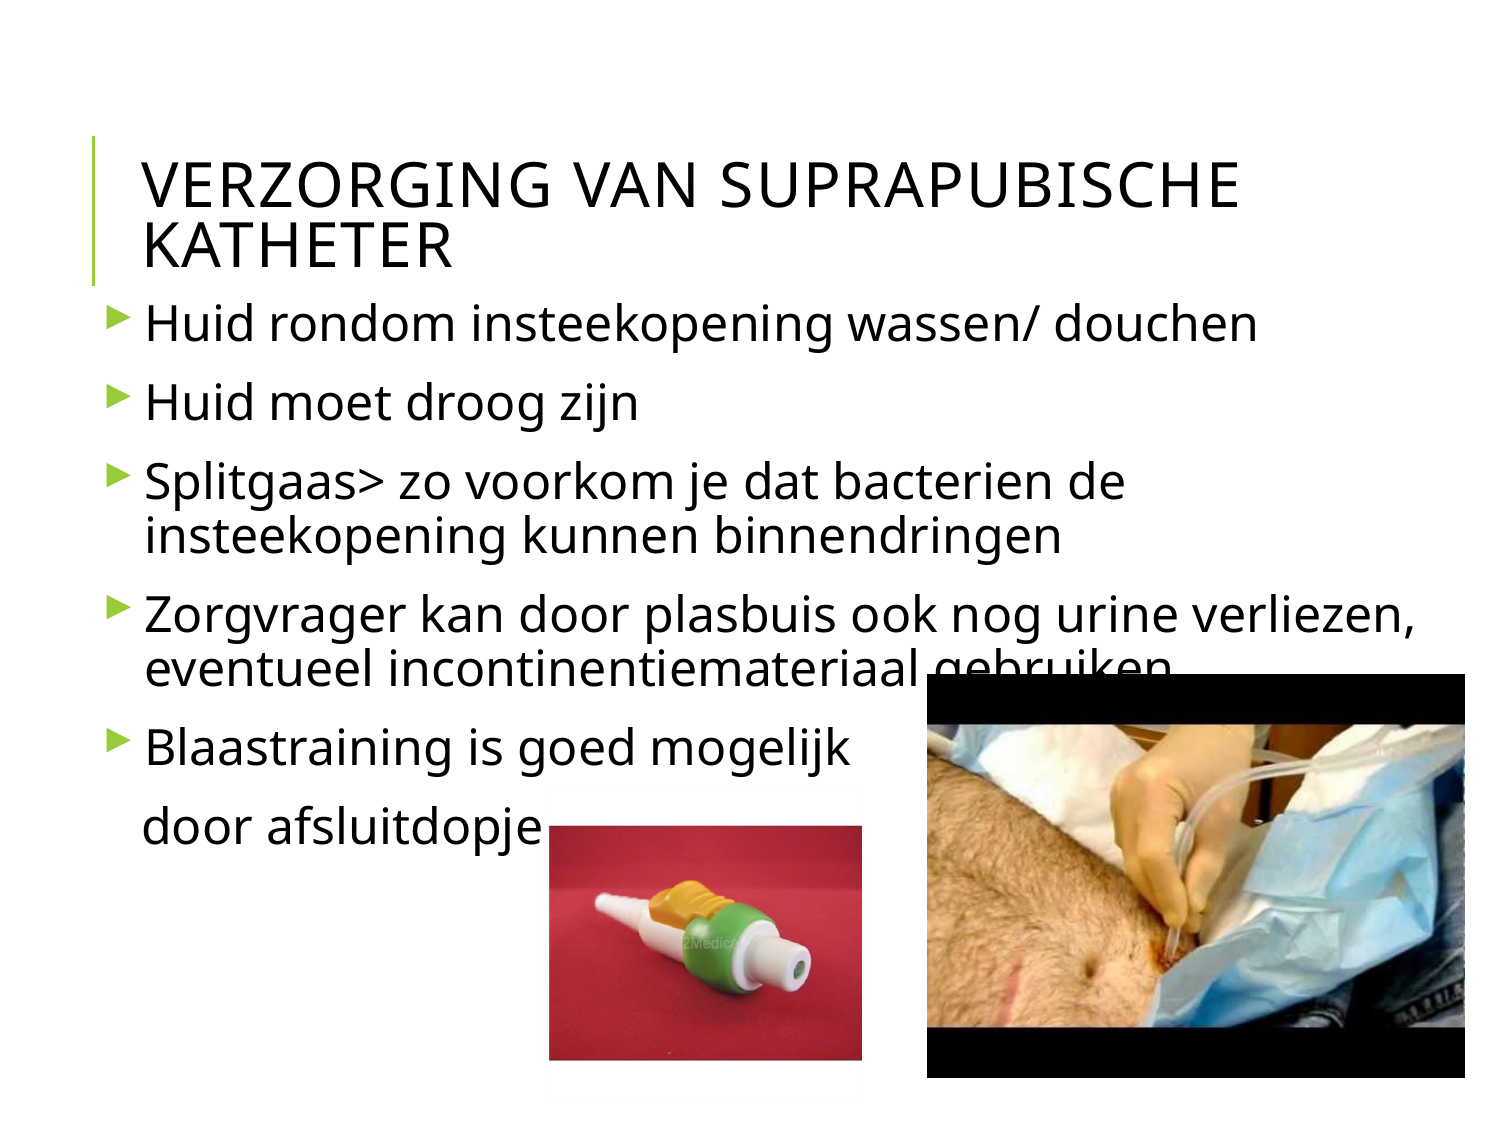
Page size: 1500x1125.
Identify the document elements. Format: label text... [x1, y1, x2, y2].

picture [548, 786, 862, 1100]
title Verzorging van suprapubische katheter [126, 96, 1322, 290]
picture [926, 674, 1465, 1079]
list Huid rondom insteekopening wassen/ douchen Huid moet droog zijn Splitgaas> zo voorkom je dat bacterien de insteekopening kunnen binnendringen Zorgvrager kan door plasbuis ook nog urine verliezen, eventueel incontinentiemateriaal gebruiken Blaastraining is goed mogelijk door afsluitdopje [76, 290, 1447, 1022]
